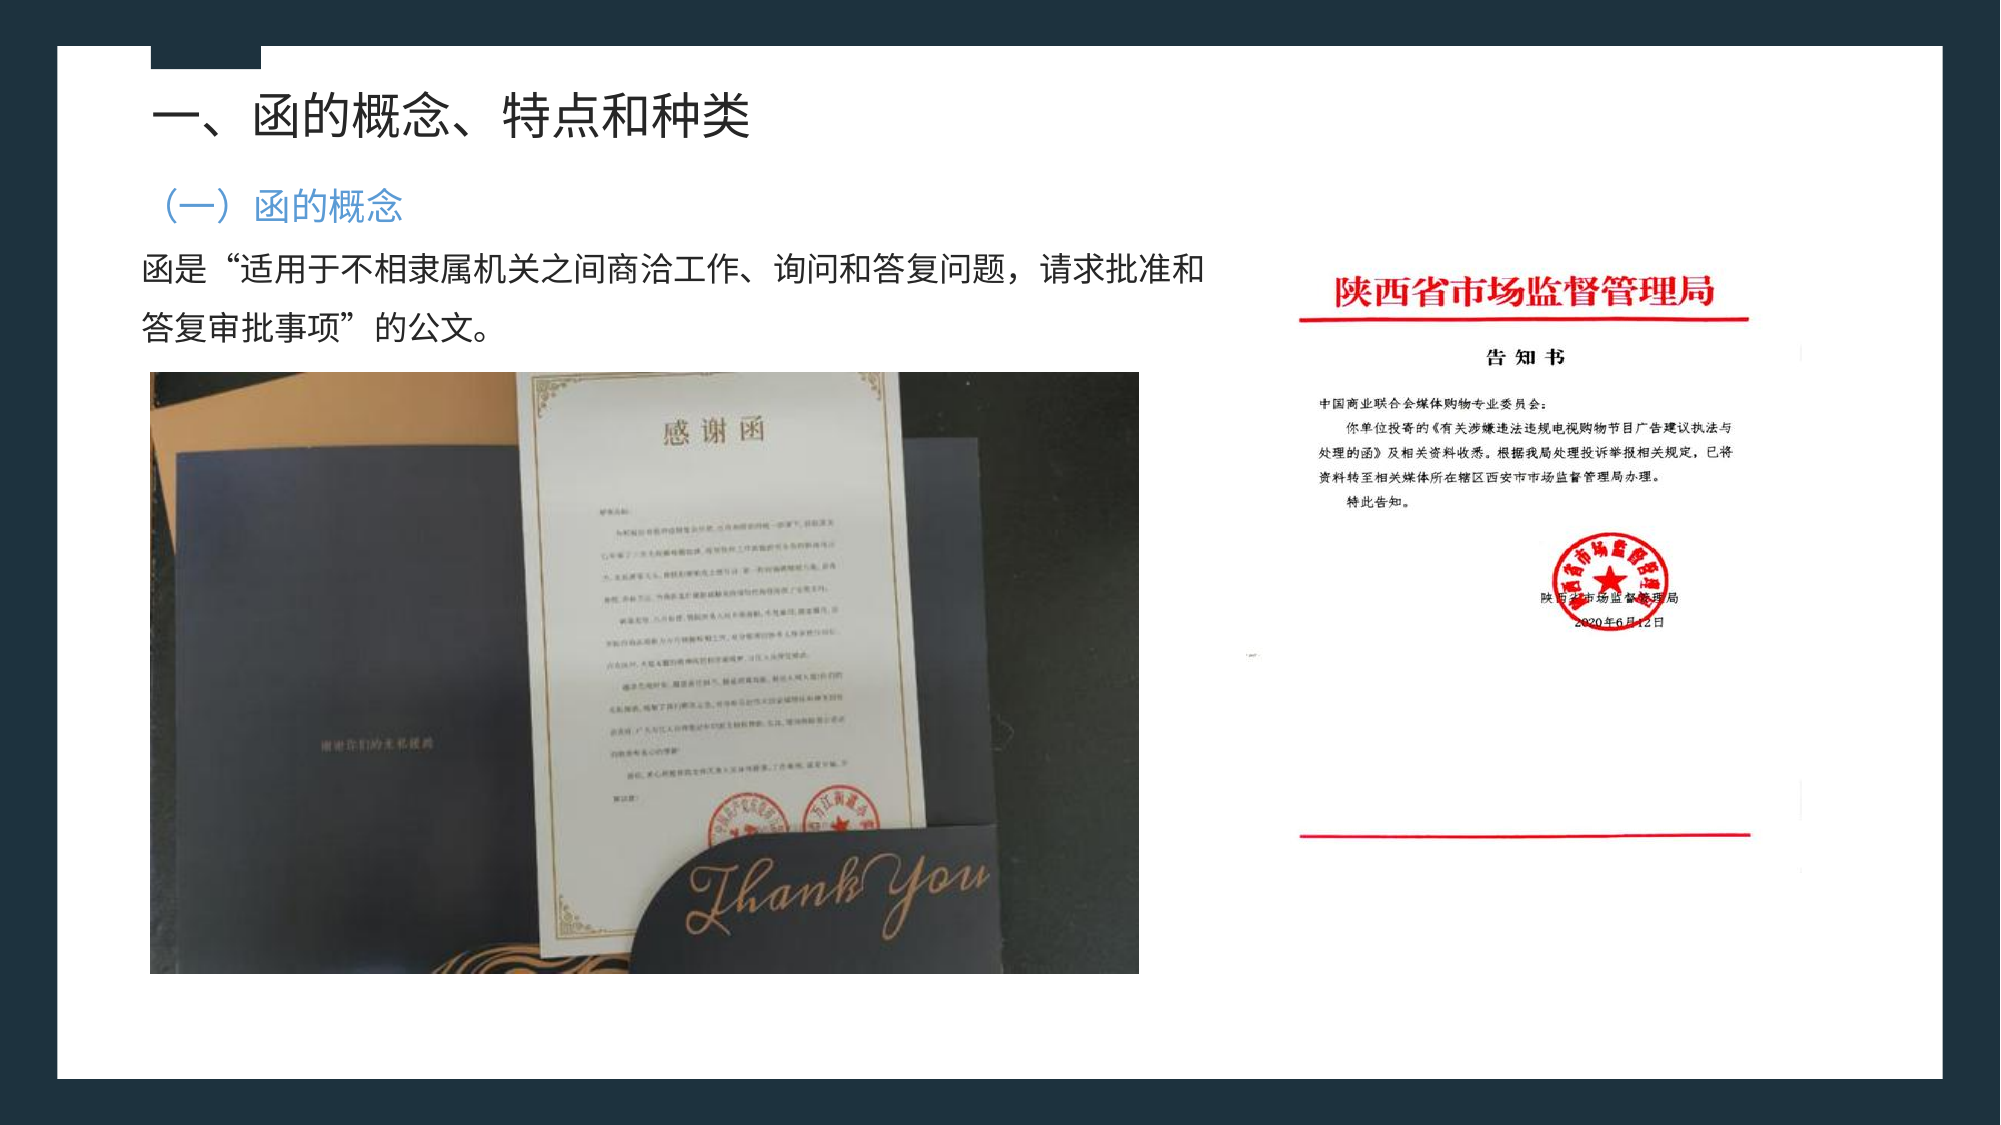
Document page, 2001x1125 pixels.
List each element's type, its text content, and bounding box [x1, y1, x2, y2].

picture [150, 372, 1139, 974]
picture [1246, 207, 1802, 873]
text_box （一）函的概念 函是“适用于不相隶属机关之间商洽工作、询问和答复问题，请求批准和答复审批事项”的公文。 [126, 152, 1247, 355]
text_box 一、函的概念、特点和种类 [150, 77, 858, 152]
